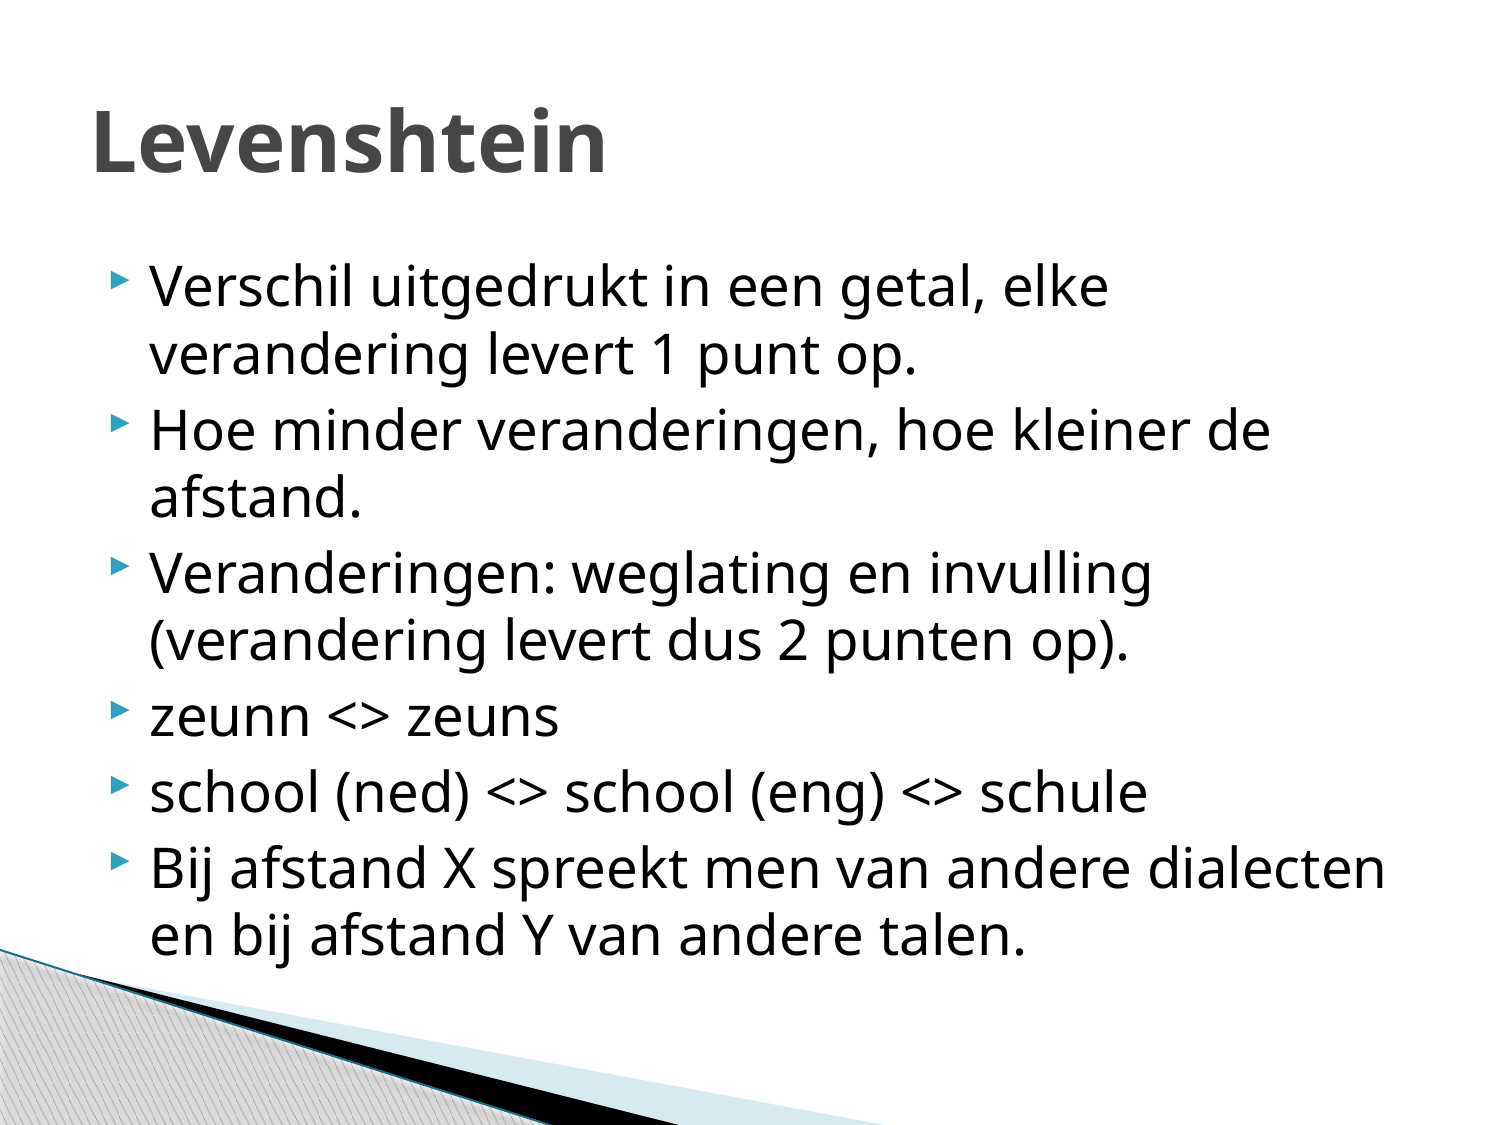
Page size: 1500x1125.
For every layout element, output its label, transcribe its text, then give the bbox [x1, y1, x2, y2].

title Levenshtein [75, 45, 1425, 233]
list Verschil uitgedrukt in een getal, elke verandering levert 1 punt op. Hoe minder veranderingen, hoe kleiner de afstand. Veranderingen: weglating en invulling (verandering levert dus 2 punten op). zeunn <> zeuns school (ned) <> school (eng) <> schule Bij afstand X spreekt men van andere dialecten en bij afstand Y van andere talen. [75, 243, 1425, 986]
